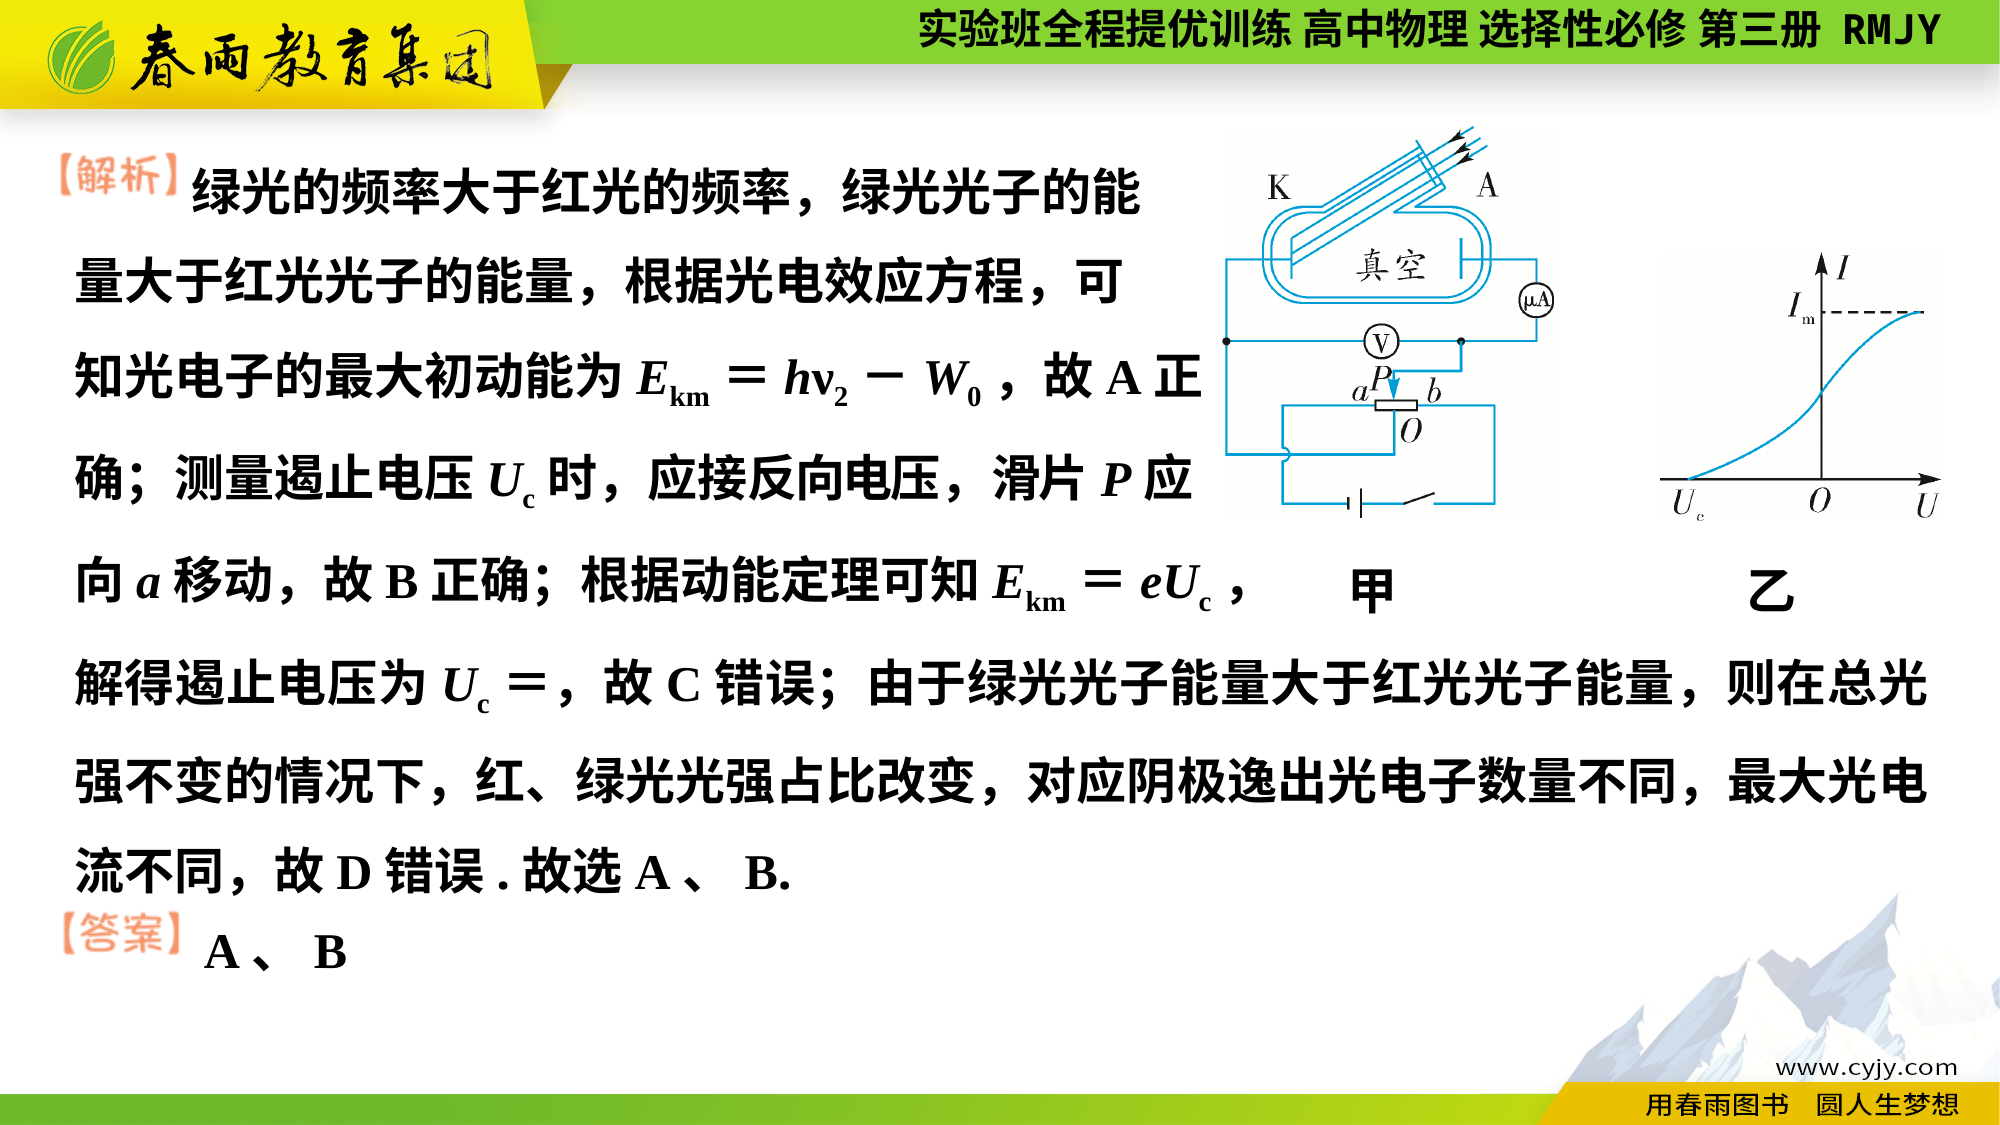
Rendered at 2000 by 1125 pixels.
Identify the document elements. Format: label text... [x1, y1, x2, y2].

text_box 甲 乙 [1332, 522, 1967, 628]
picture [0, 0, 2000, 1125]
text_box A、B [59, 881, 410, 987]
